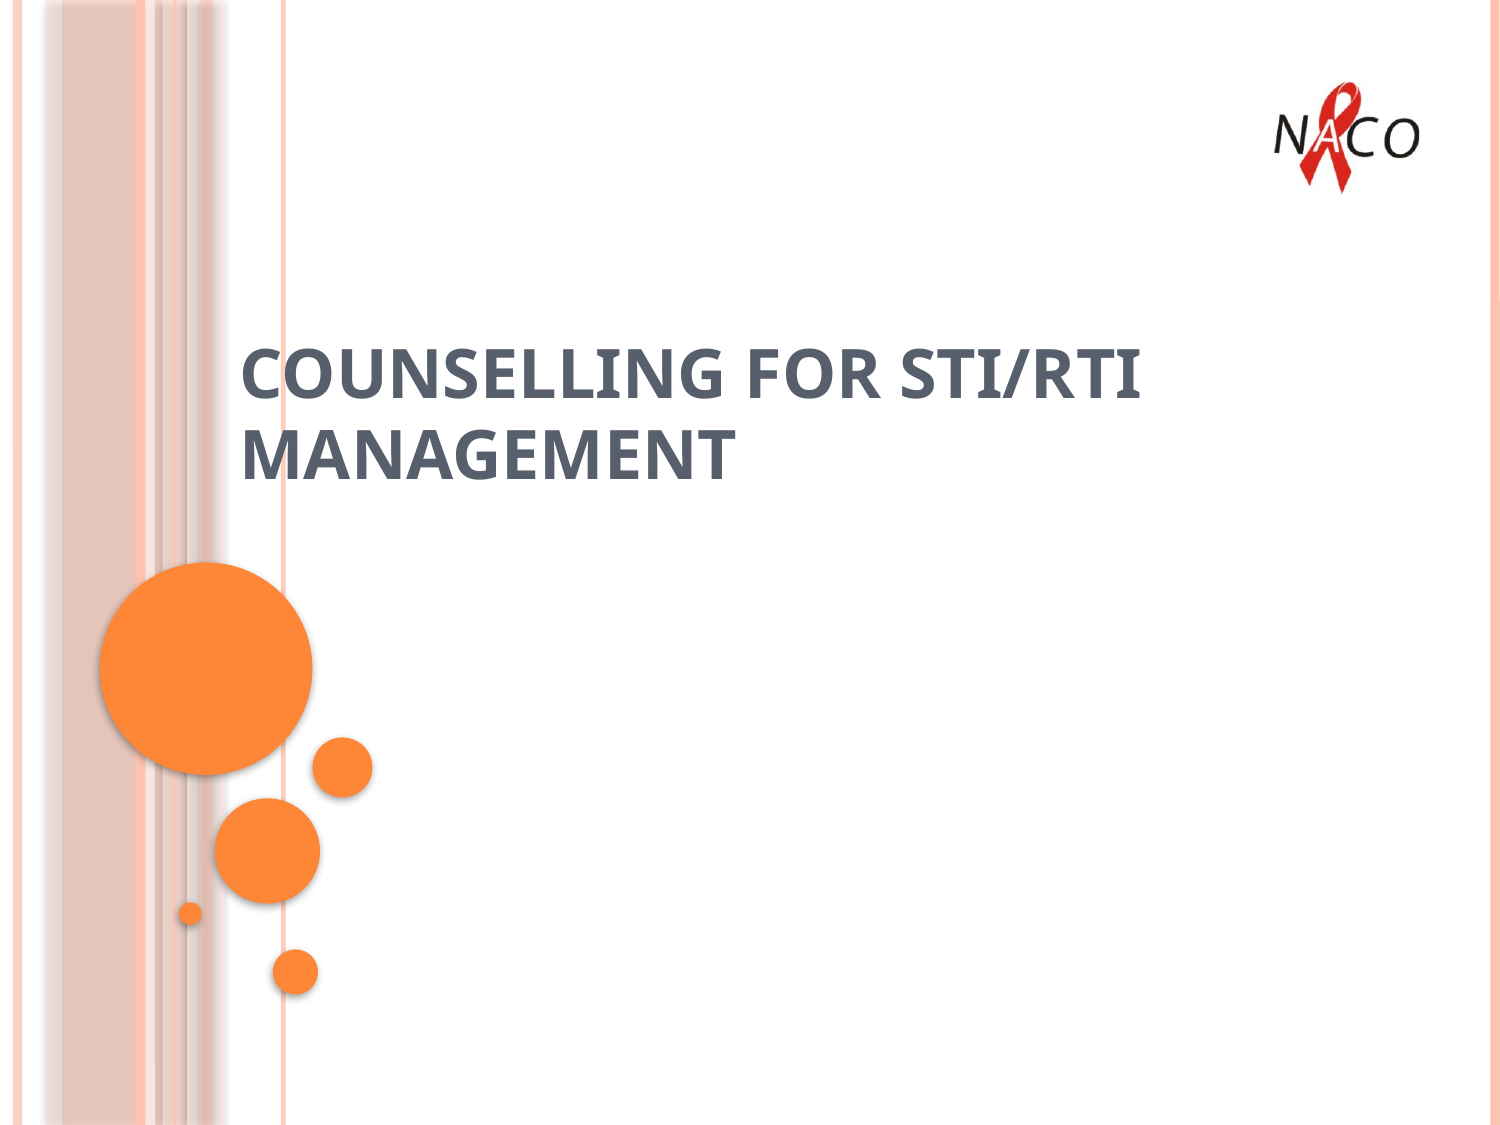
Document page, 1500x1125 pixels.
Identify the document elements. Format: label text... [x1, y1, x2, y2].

title Counselling for STI/RTI Management [225, 321, 1500, 563]
picture [1261, 74, 1431, 201]
